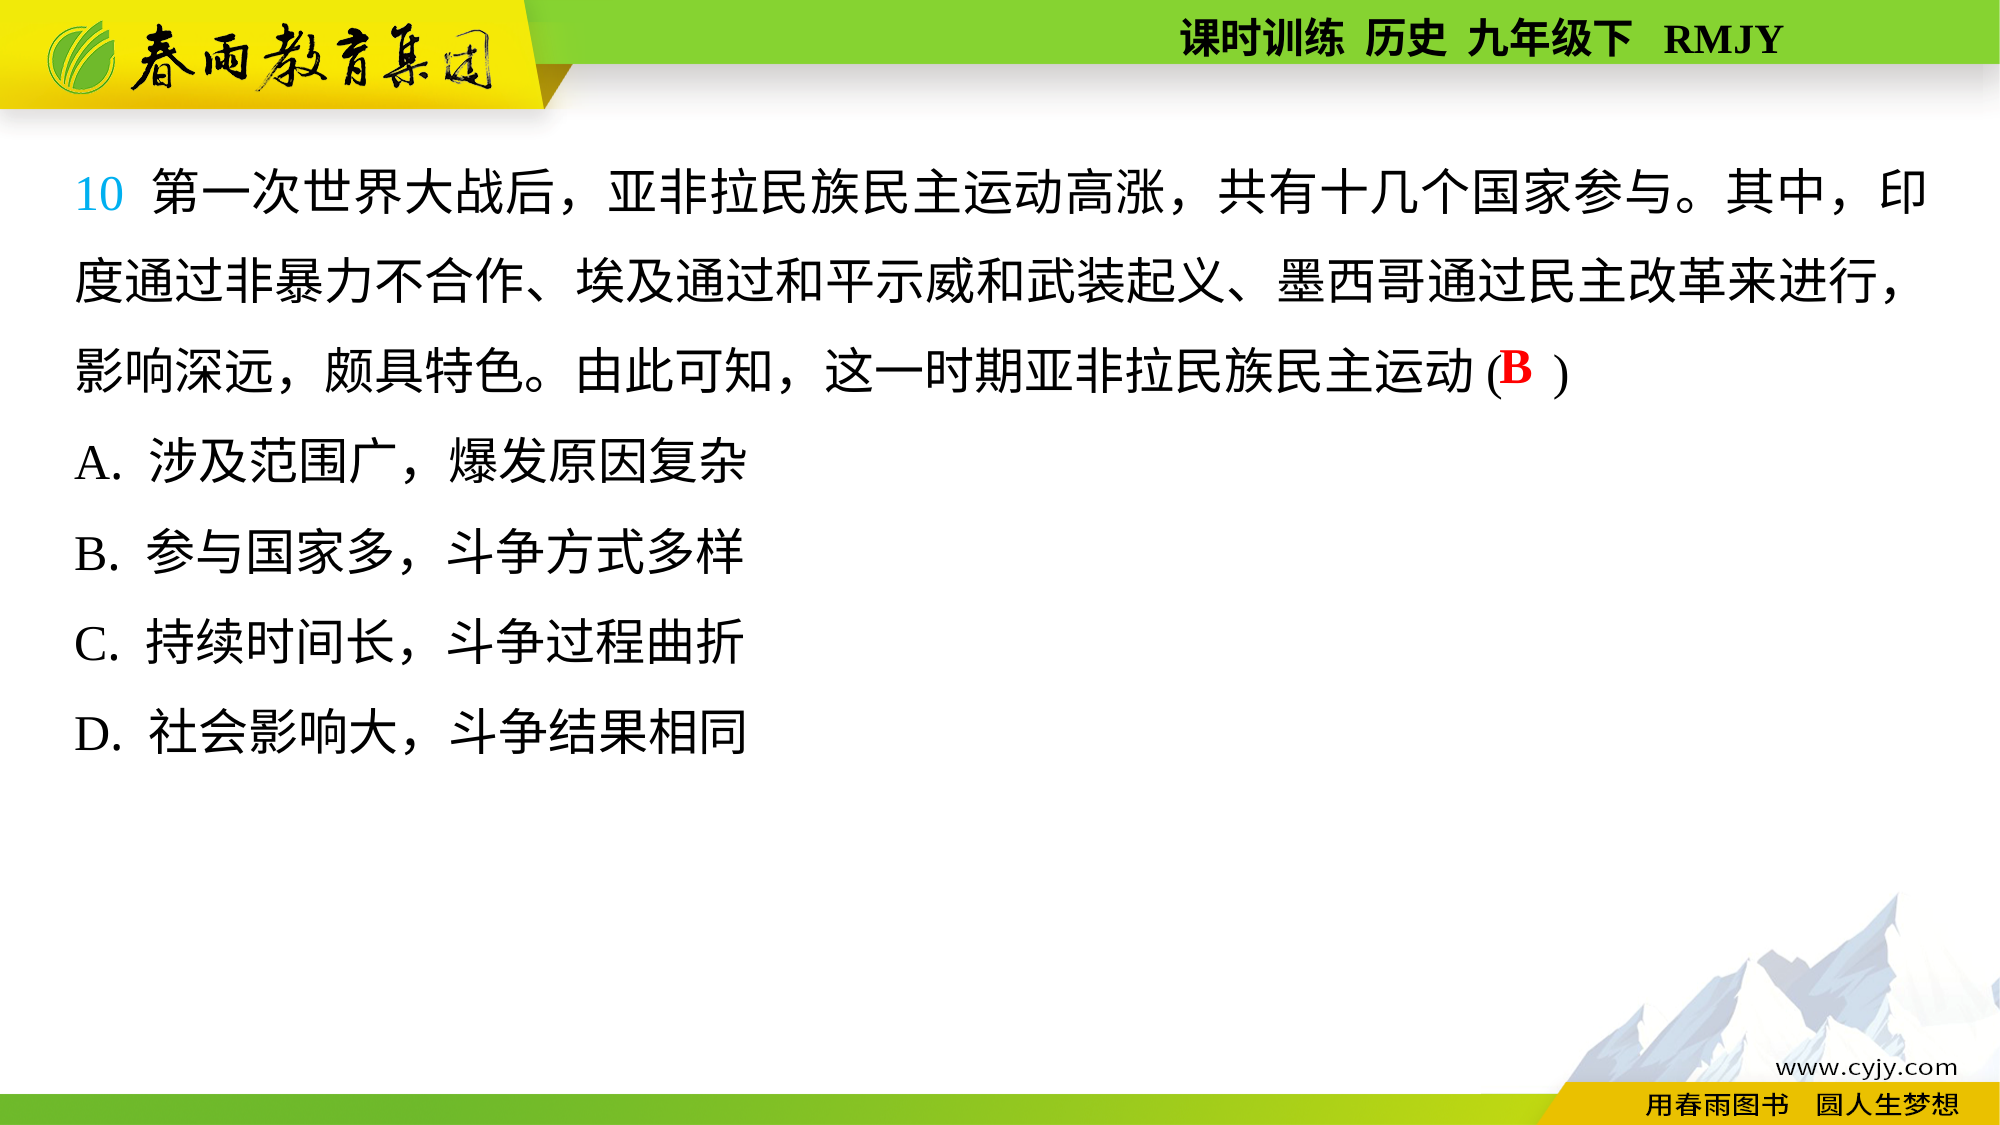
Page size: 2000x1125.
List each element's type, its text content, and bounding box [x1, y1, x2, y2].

picture [0, 0, 2000, 1125]
text_box B [1484, 326, 1548, 401]
list 10 第一次世界大战后，亚非拉民族民主运动高涨，共有十几个国家参与。其中，印度通过非暴力不合作、埃及通过和平示威和武装起义、墨西哥通过民主改革来进行，影响深远，颇具特色。由此可知，这一时期亚非拉民族民主运动( ) A. 涉及范围广，爆发原因复杂 B. 参与国家多，斗争方式多样 C. 持续时间长，斗争过程曲折 D. 社会影响大，斗争结果相同 [59, 122, 1944, 763]
